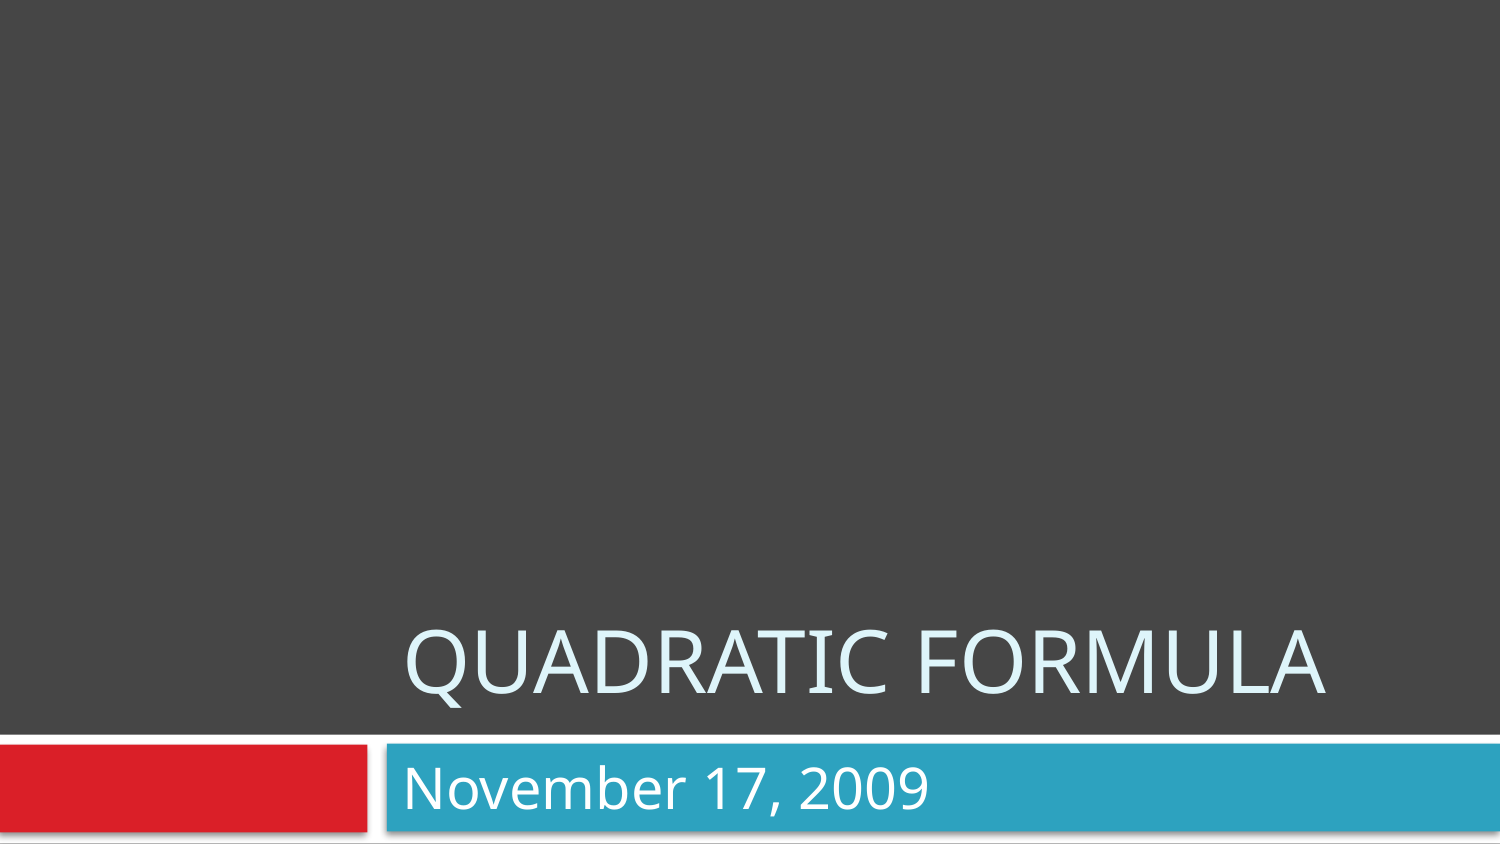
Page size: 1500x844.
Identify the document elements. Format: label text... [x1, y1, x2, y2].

title Quadratic Formula [387, 384, 1450, 719]
subtitle November 17, 2009 [387, 744, 1457, 829]
